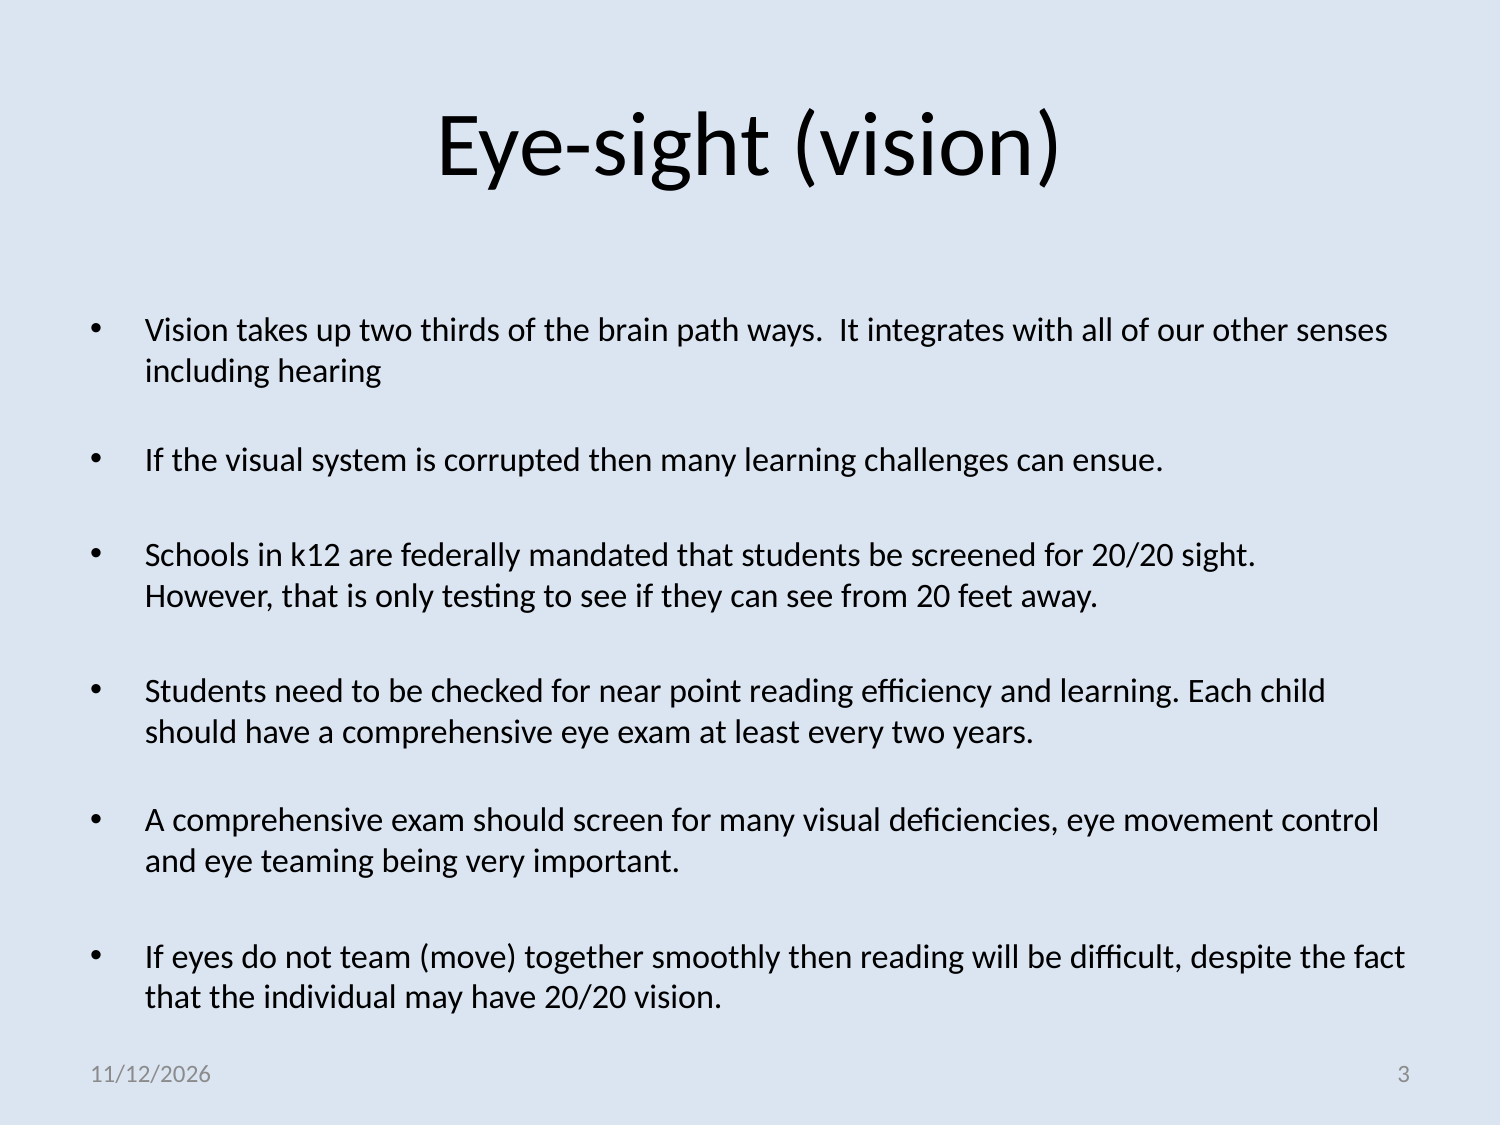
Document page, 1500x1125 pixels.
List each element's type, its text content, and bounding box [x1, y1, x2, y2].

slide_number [75, 1042, 425, 1103]
slide_number 3 [1074, 1042, 1425, 1103]
title Eye-sight (vision) [75, 45, 1425, 233]
list Vision takes up two thirds of the brain path ways. It integrates with all of our other senses including hearing If the visual system is corrupted then many learning challenges can ensue. Schools in k12 are federally mandated that students be screened for 20/20 sight. However, that is only testing to see if they can see from 20 feet away. Students need to be checked for near point reading efficiency and learning. Each child should have a comprehensive eye exam at least every two years. A comprehensive exam should screen for many visual deficiencies, eye movement control and eye teaming being very important. If eyes do not team (move) together smoothly then reading will be difficult, despite the fact that the individual may have 20/20 vision. [75, 299, 1425, 1025]
